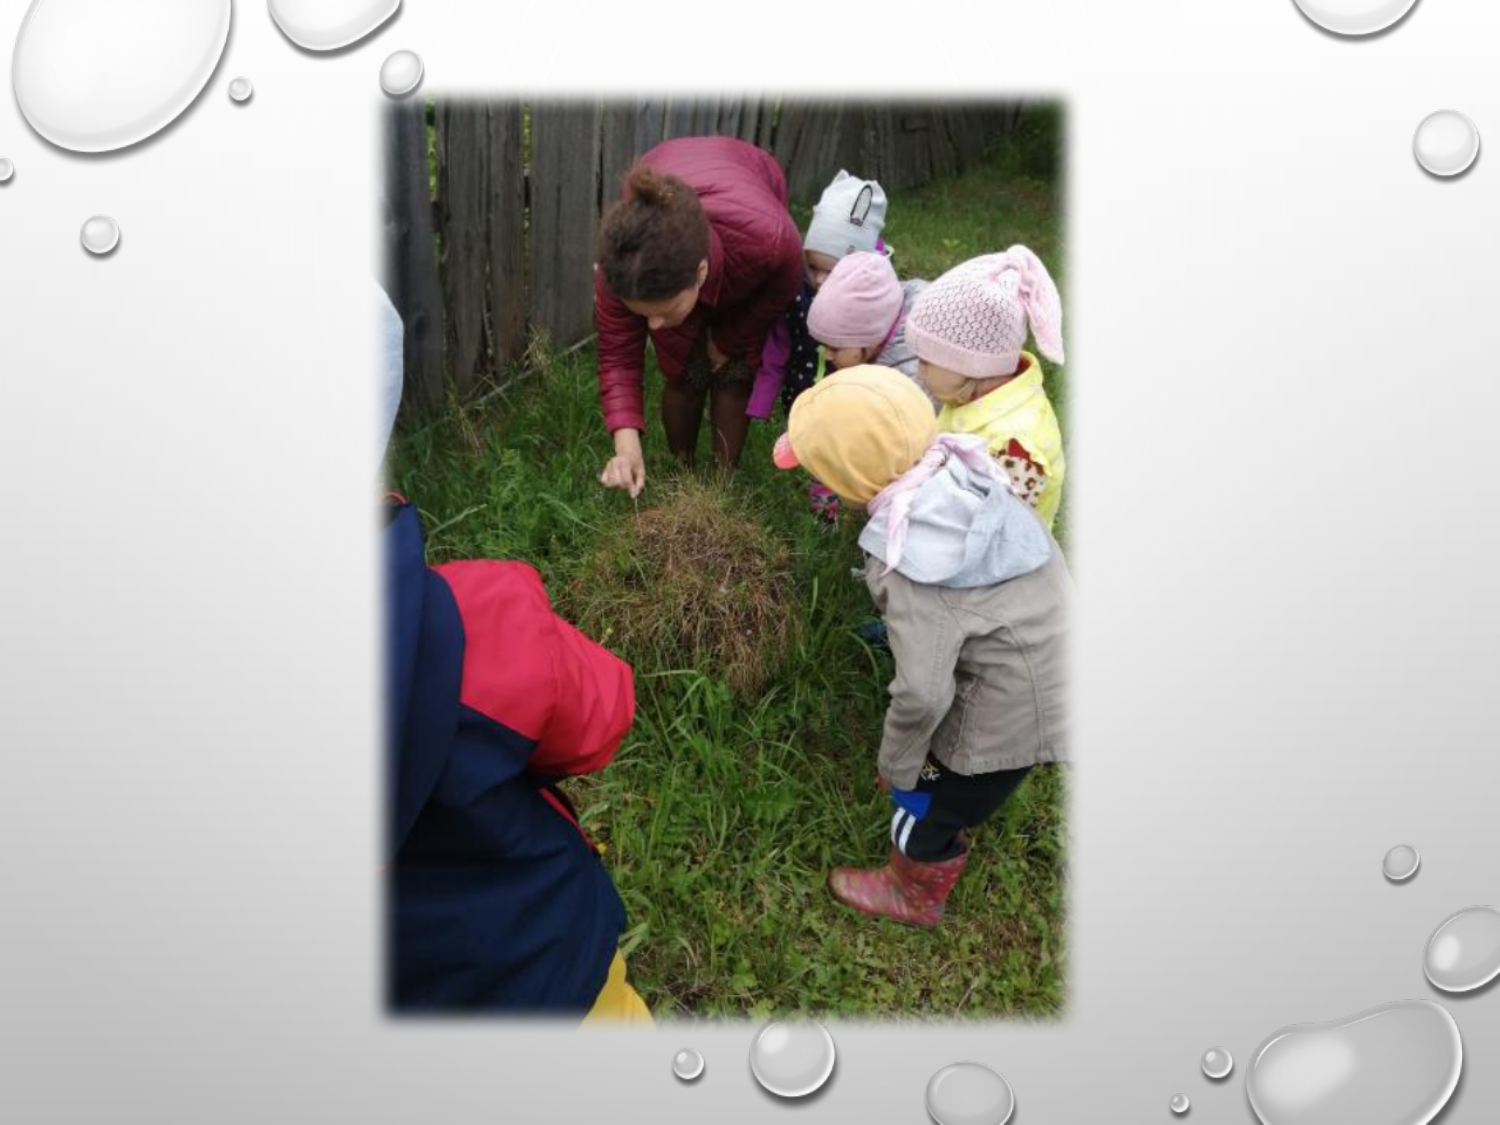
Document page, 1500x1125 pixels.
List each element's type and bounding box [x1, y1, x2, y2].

list [367, 82, 1083, 1036]
picture [0, 0, 1500, 1125]
